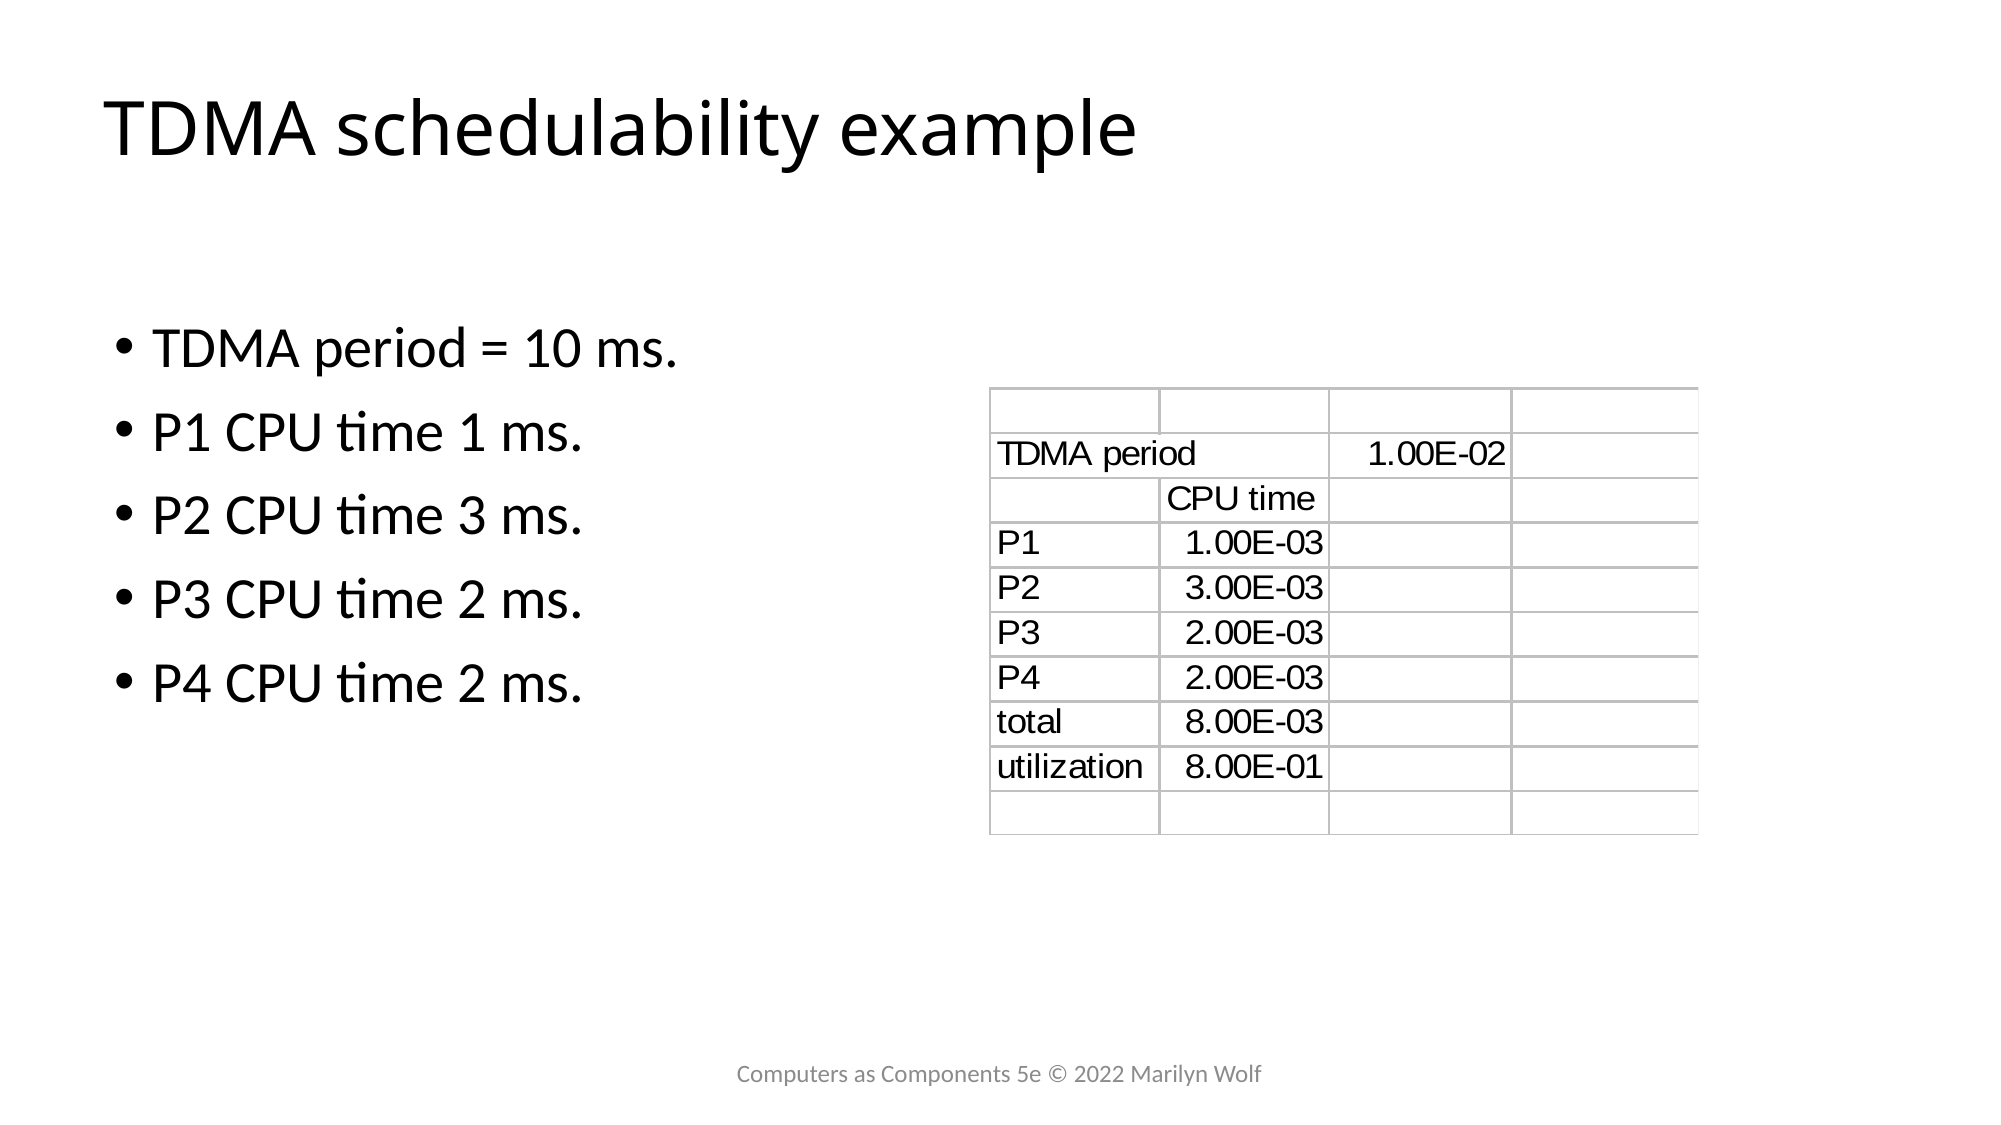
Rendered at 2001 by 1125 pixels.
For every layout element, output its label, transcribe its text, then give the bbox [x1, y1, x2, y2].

footer Computers as Components 5e © 2022 Marilyn Wolf [662, 1042, 1338, 1103]
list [988, 387, 1701, 838]
title TDMA schedulability example [88, 37, 1789, 225]
list TDMA period = 10 ms. P1 CPU time 1 ms. P2 CPU time 3 ms. P3 CPU time 2 ms. P4 CPU time 2 ms. [99, 309, 978, 994]
